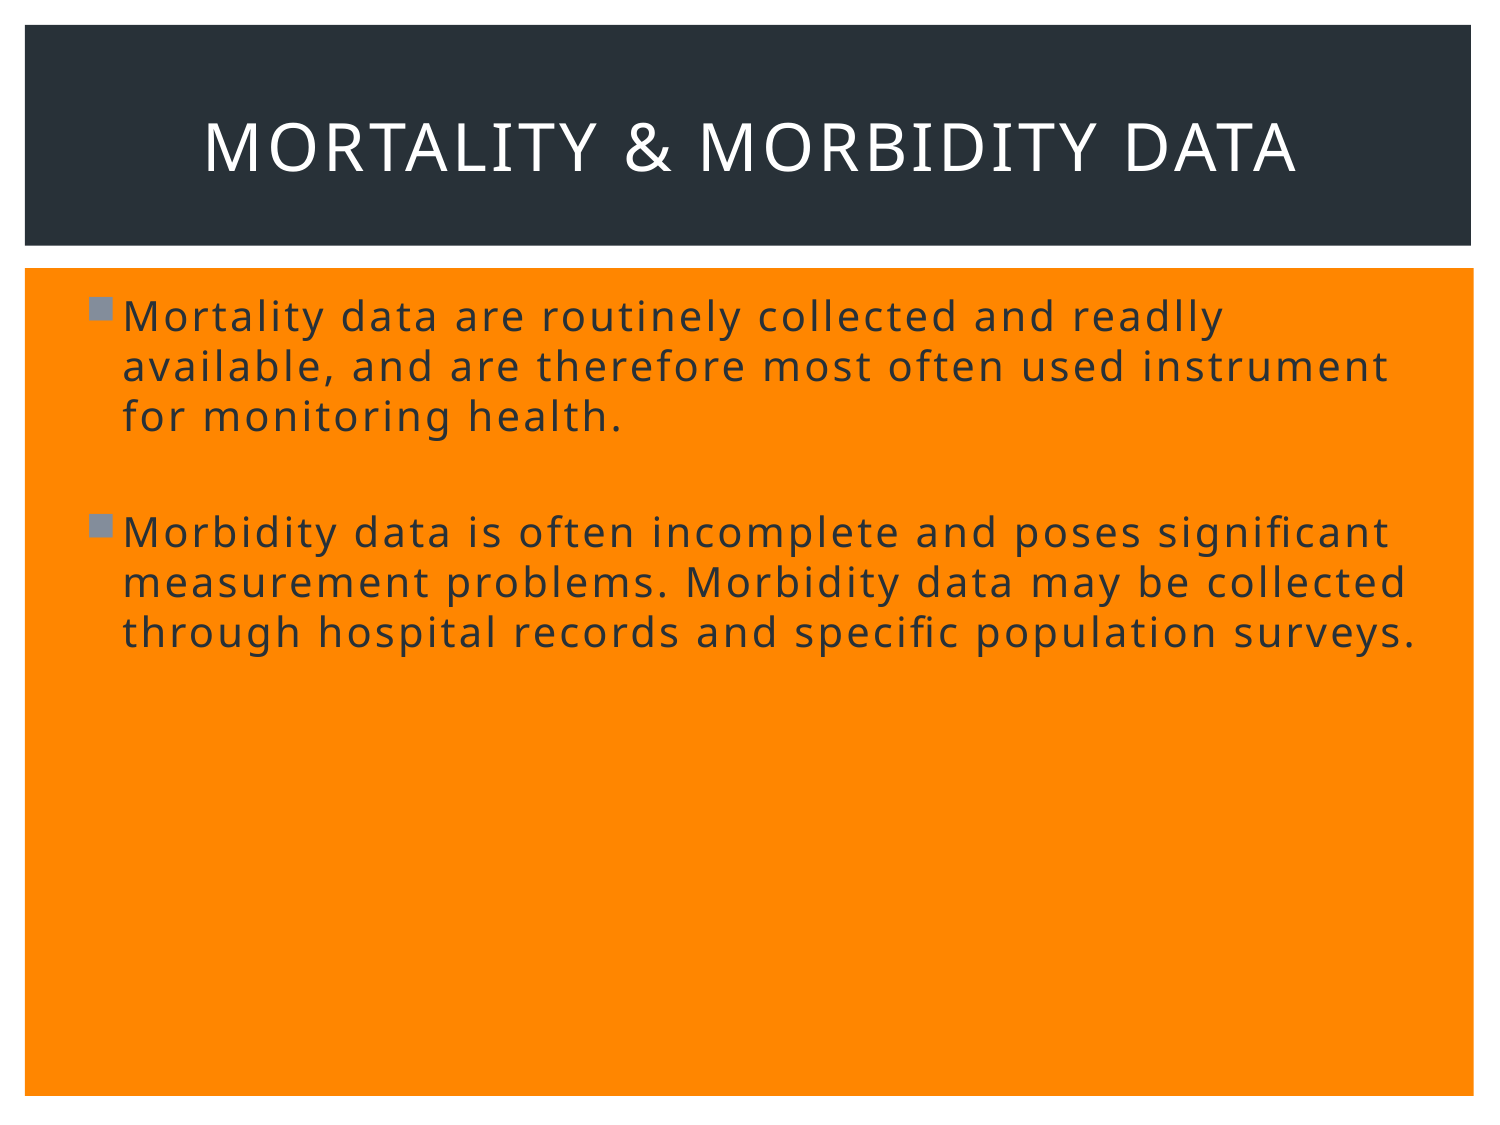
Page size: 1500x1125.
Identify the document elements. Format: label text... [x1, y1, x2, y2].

list Mortality data are routinely collected and readlly available, and are therefore most often used instrument for monitoring health. Morbidity data is often incomplete and poses significant measurement problems. Morbidity data may be collected through hospital records and specific population surveys. [62, 281, 1442, 1005]
title Mortality & Morbidity Data [62, 58, 1438, 232]
